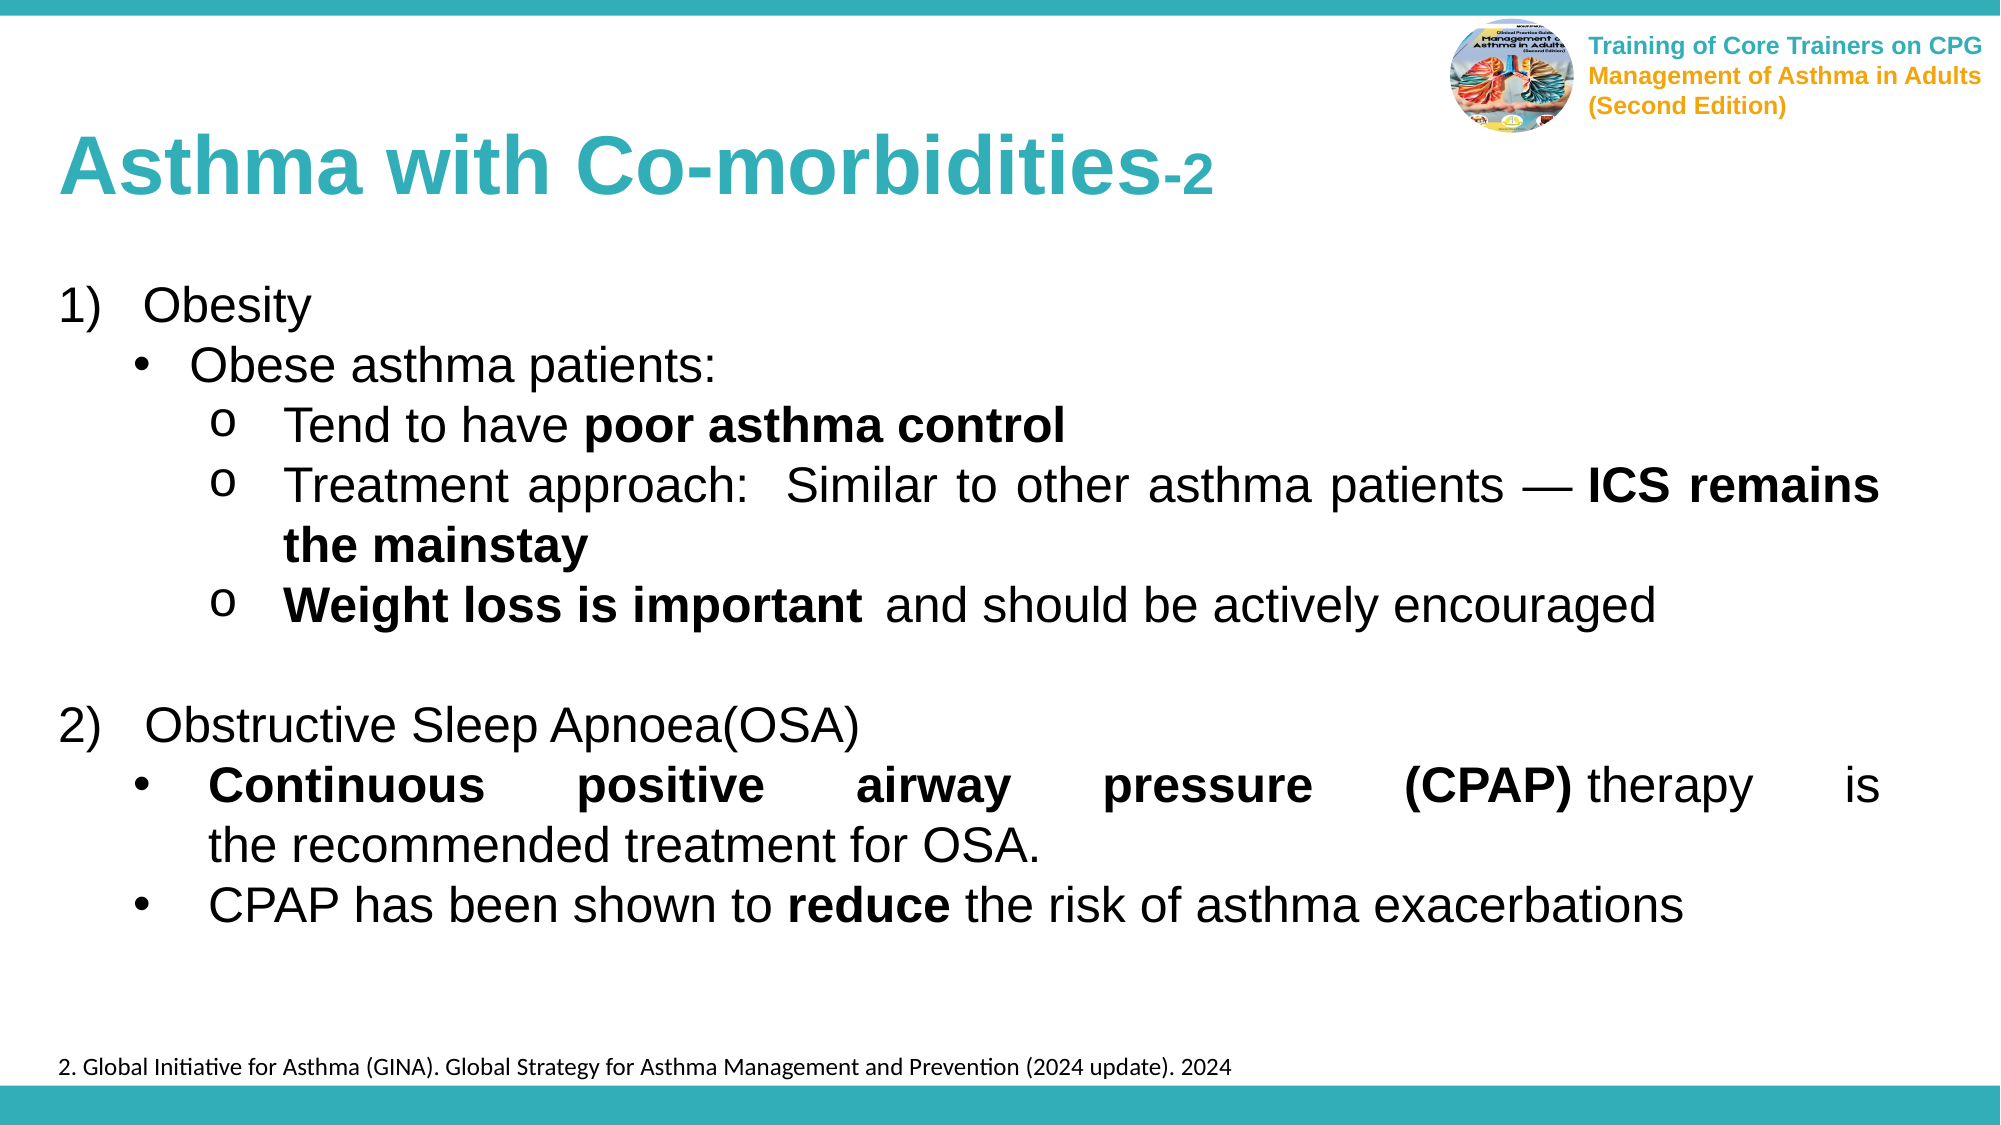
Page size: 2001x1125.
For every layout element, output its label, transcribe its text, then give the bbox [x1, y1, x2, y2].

text_box 2. Global Initiative for Asthma (GINA). Global Strategy for Asthma Management and Prevention (2024 update). 2024 [43, 1043, 1477, 1088]
picture [1449, 18, 1574, 98]
text_box Obesity Obese asthma patients: Tend to have poor asthma control Treatment approach: Similar to other asthma patients — ICS remains the mainstay Weight loss is important and should be actively encouraged 2) Obstructive Sleep Apnoea(OSA) Continuous positive airway pressure (CPAP) therapy is the recommended treatment for OSA. CPAP has been shown to reduce the risk of asthma exacerbations [43, 265, 1896, 941]
list Asthma with Co-morbidities-2 [43, 98, 2000, 225]
